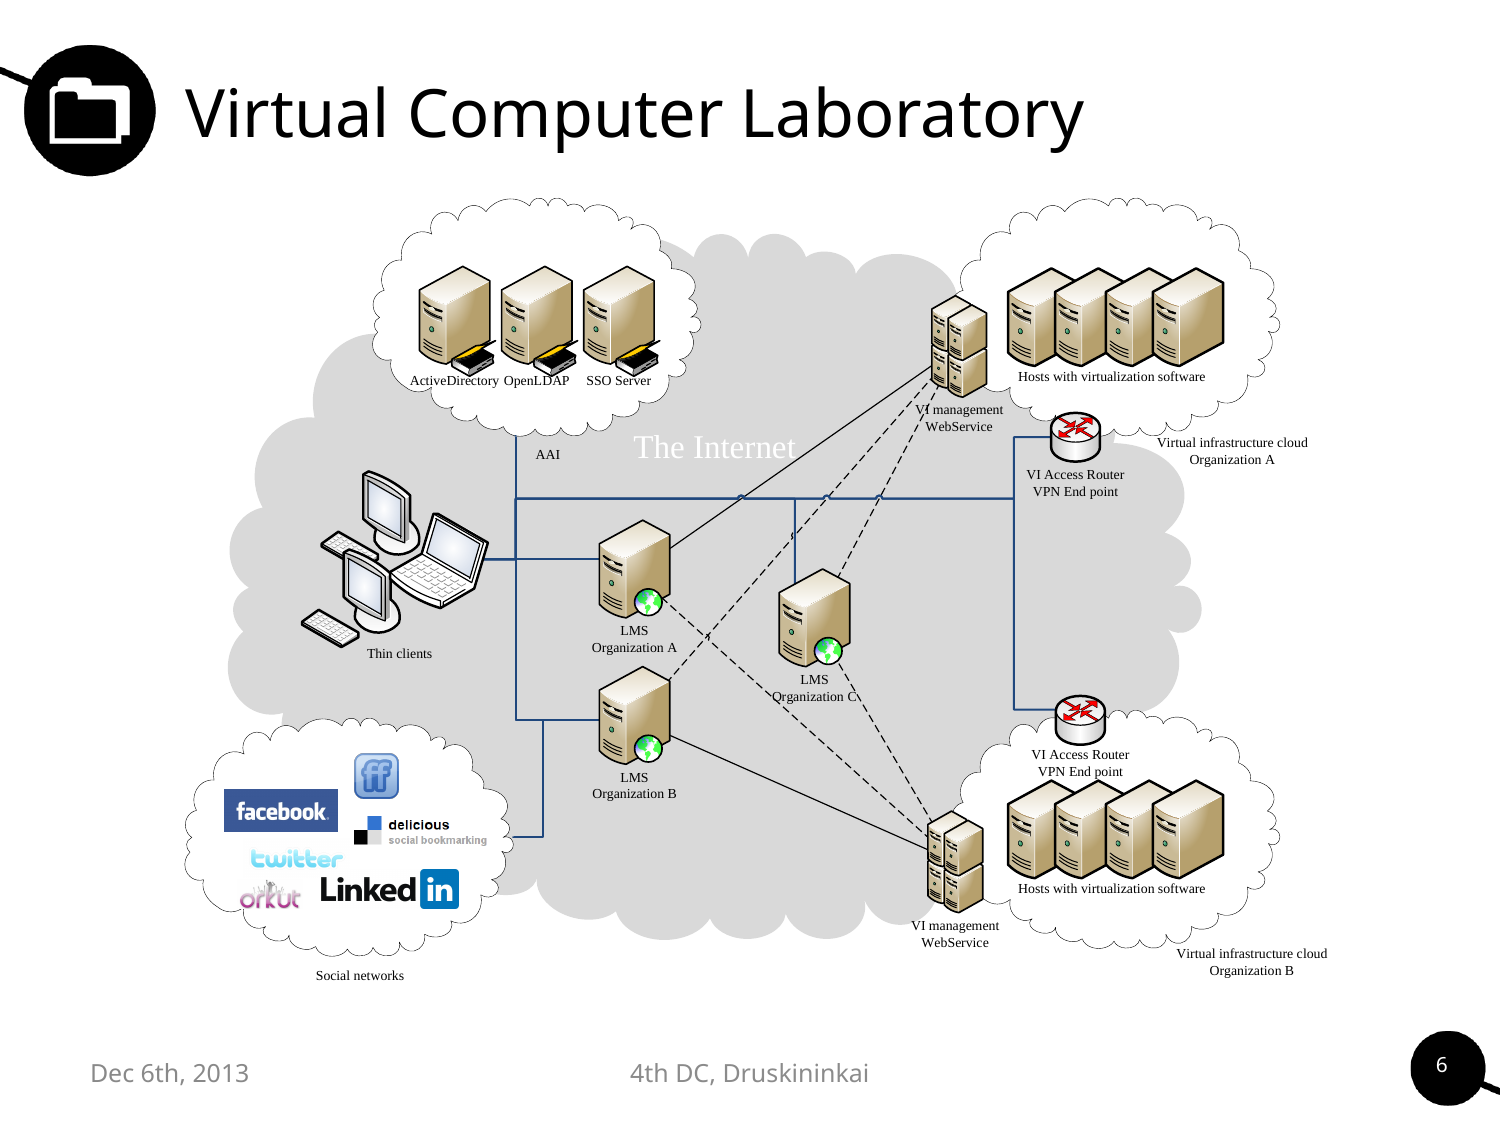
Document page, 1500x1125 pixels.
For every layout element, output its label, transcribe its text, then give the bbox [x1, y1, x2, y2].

slide_number 6 [1417, 1035, 1467, 1096]
title Virtual Computer Laboratory [170, 45, 1425, 177]
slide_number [75, 1042, 425, 1103]
footer 4th DC, Druskininkai [512, 1042, 988, 1103]
picture [0, 0, 1500, 1125]
